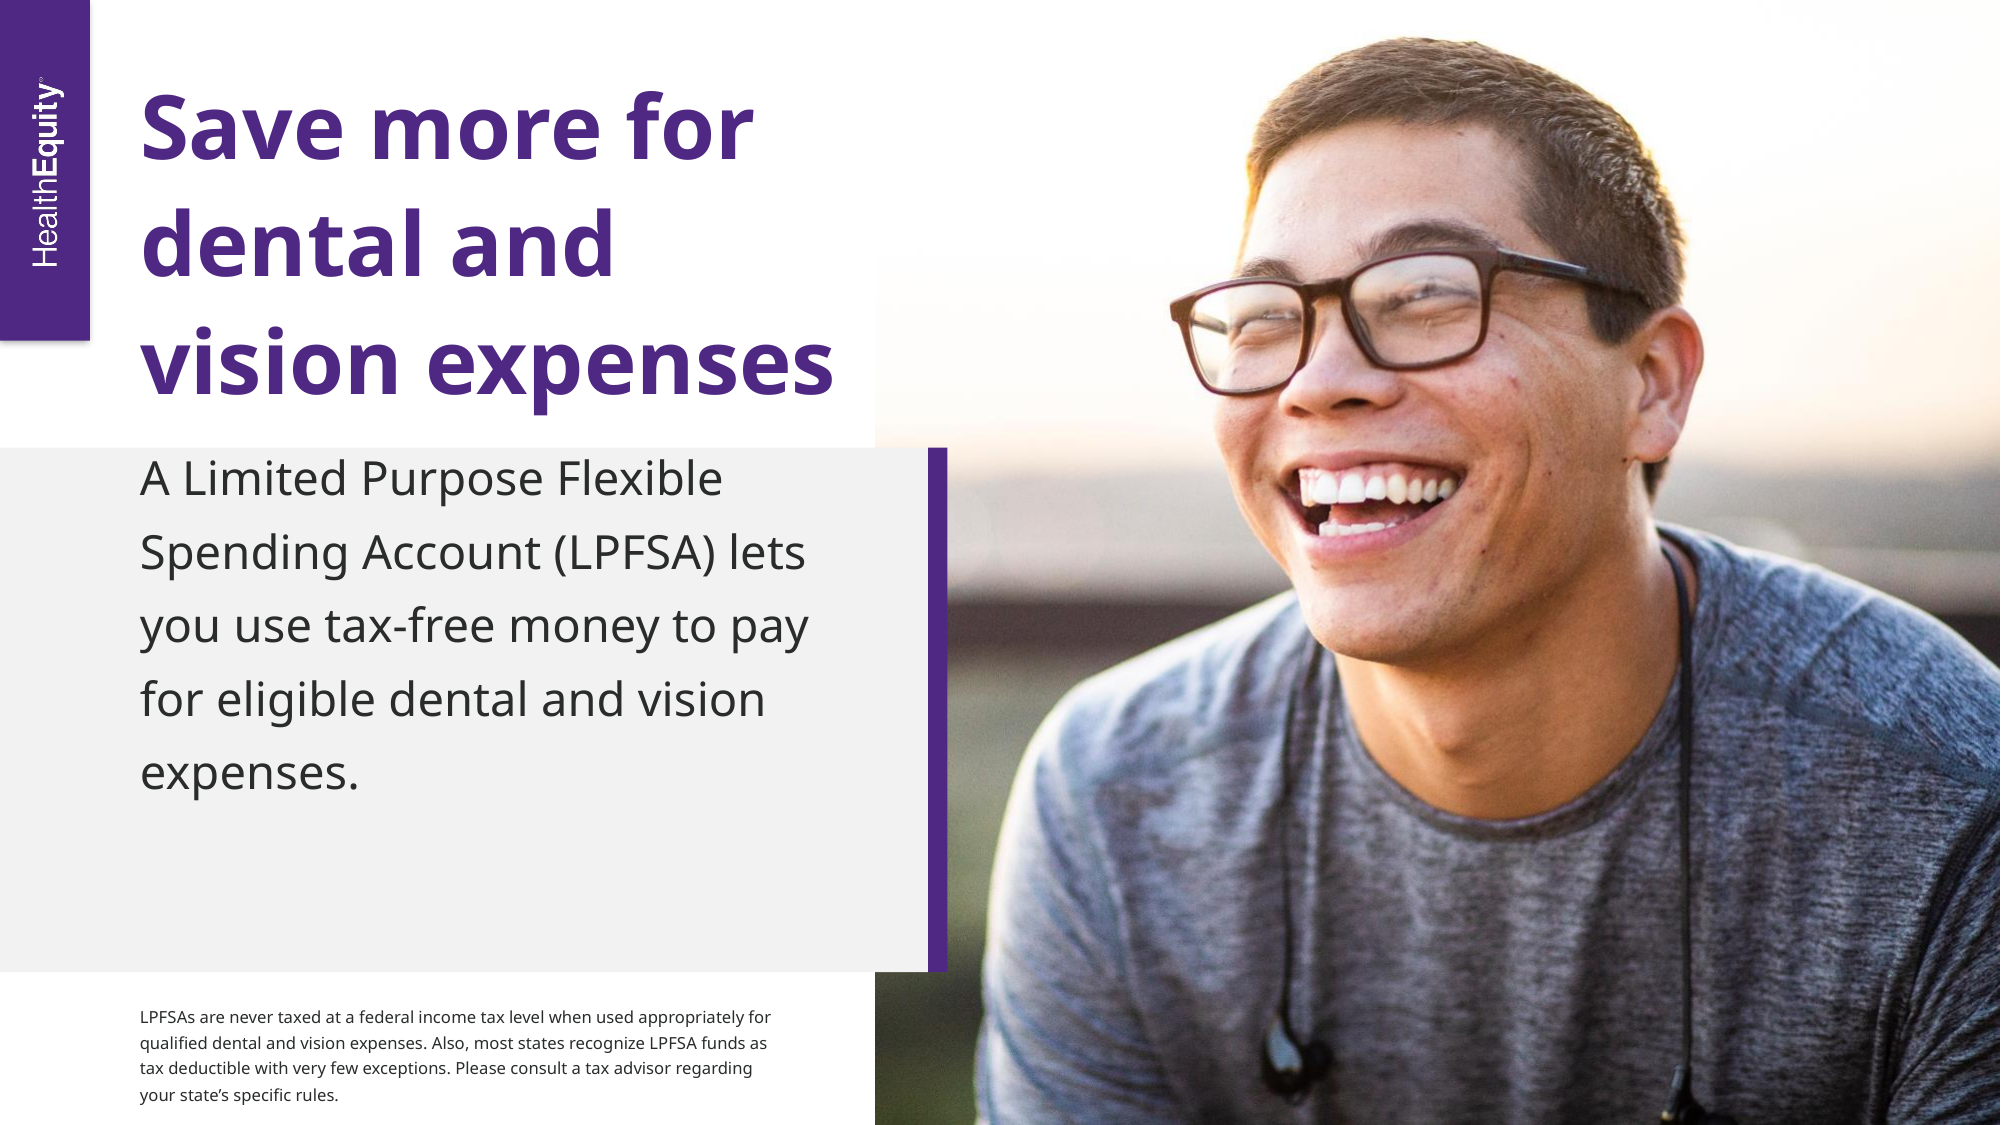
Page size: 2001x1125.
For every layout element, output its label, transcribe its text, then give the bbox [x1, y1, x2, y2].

picture [33, 78, 64, 266]
title Save more for dental and vision expenses [140, 60, 870, 409]
list A Limited Purpose Flexible Spending Account (LPFSA) lets you use tax-free money to pay for eligible dental and vision expenses. [139, 434, 870, 800]
list LPFSAs are never taxed at a federal income tax level when used appropriately for qualified dental and vision expenses. Also, most states recognize LPFSA funds as tax deductible with very few exceptions. Please consult a tax advisor regarding your state’s specific rules. [139, 1000, 782, 1115]
text_box [0, 447, 870, 973]
picture [875, 0, 2000, 1125]
